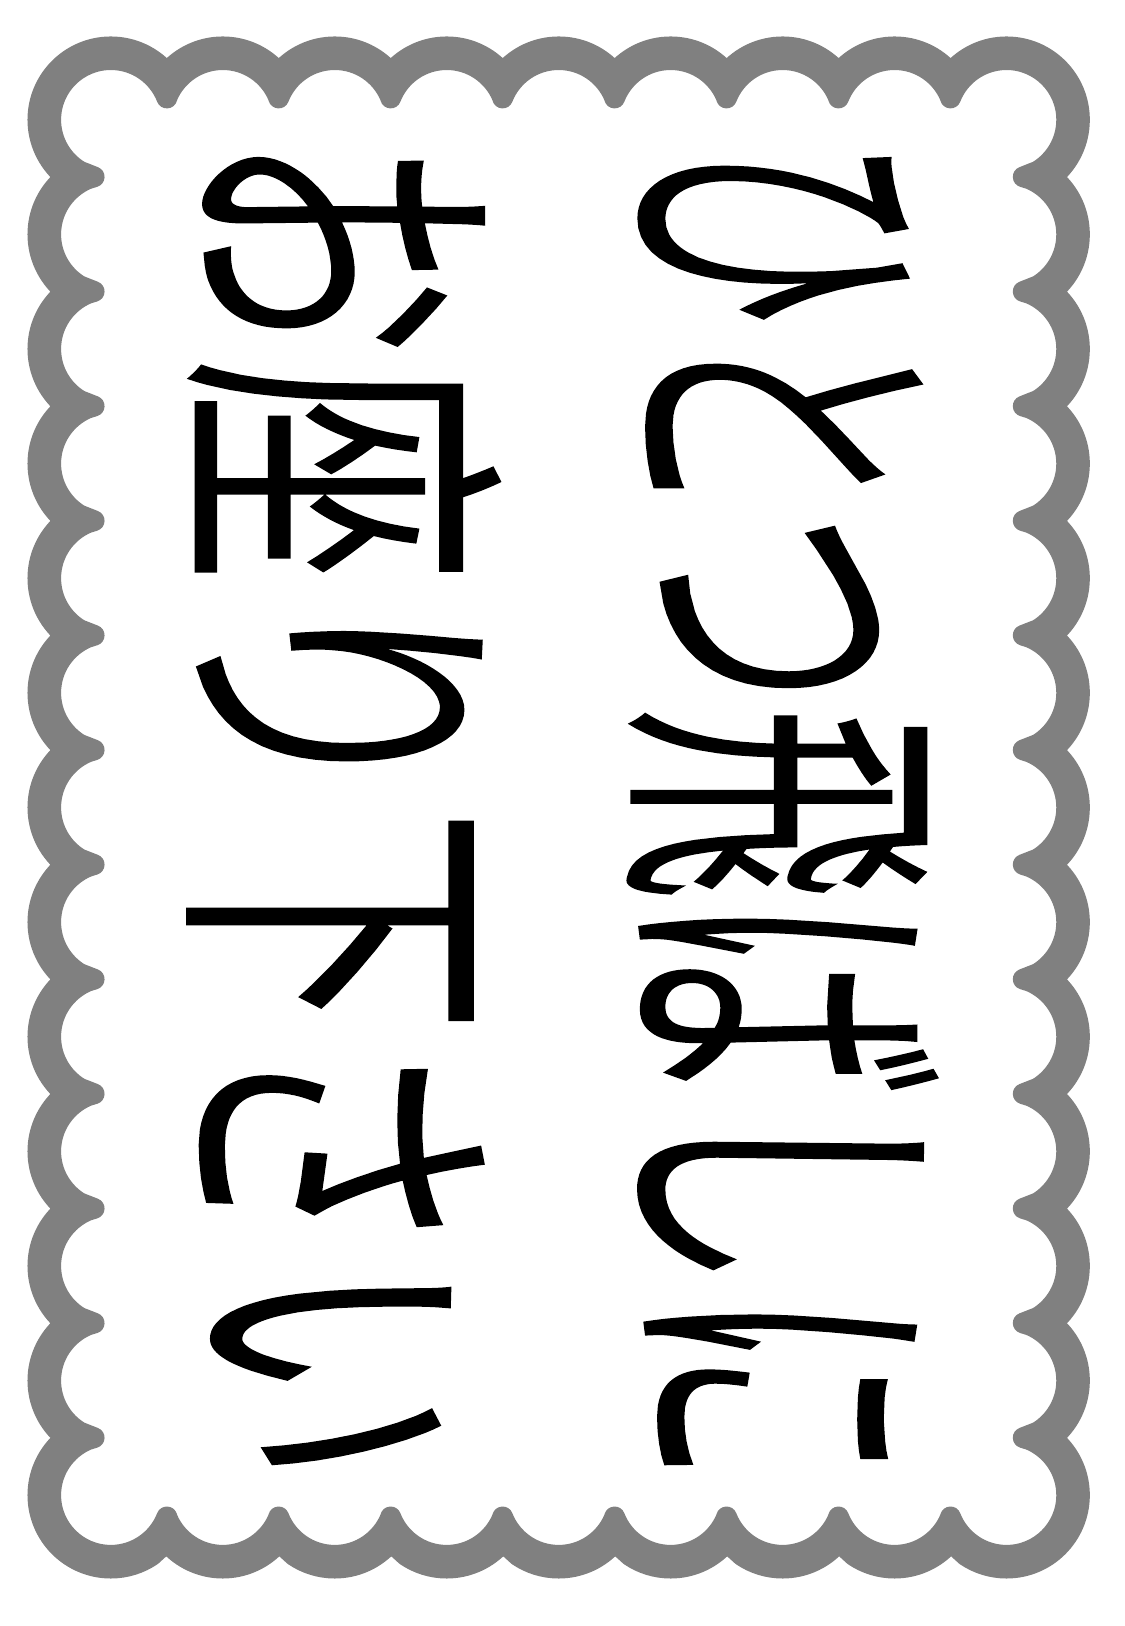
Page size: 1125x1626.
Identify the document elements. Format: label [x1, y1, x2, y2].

text_box [35, 44, 1082, 1571]
